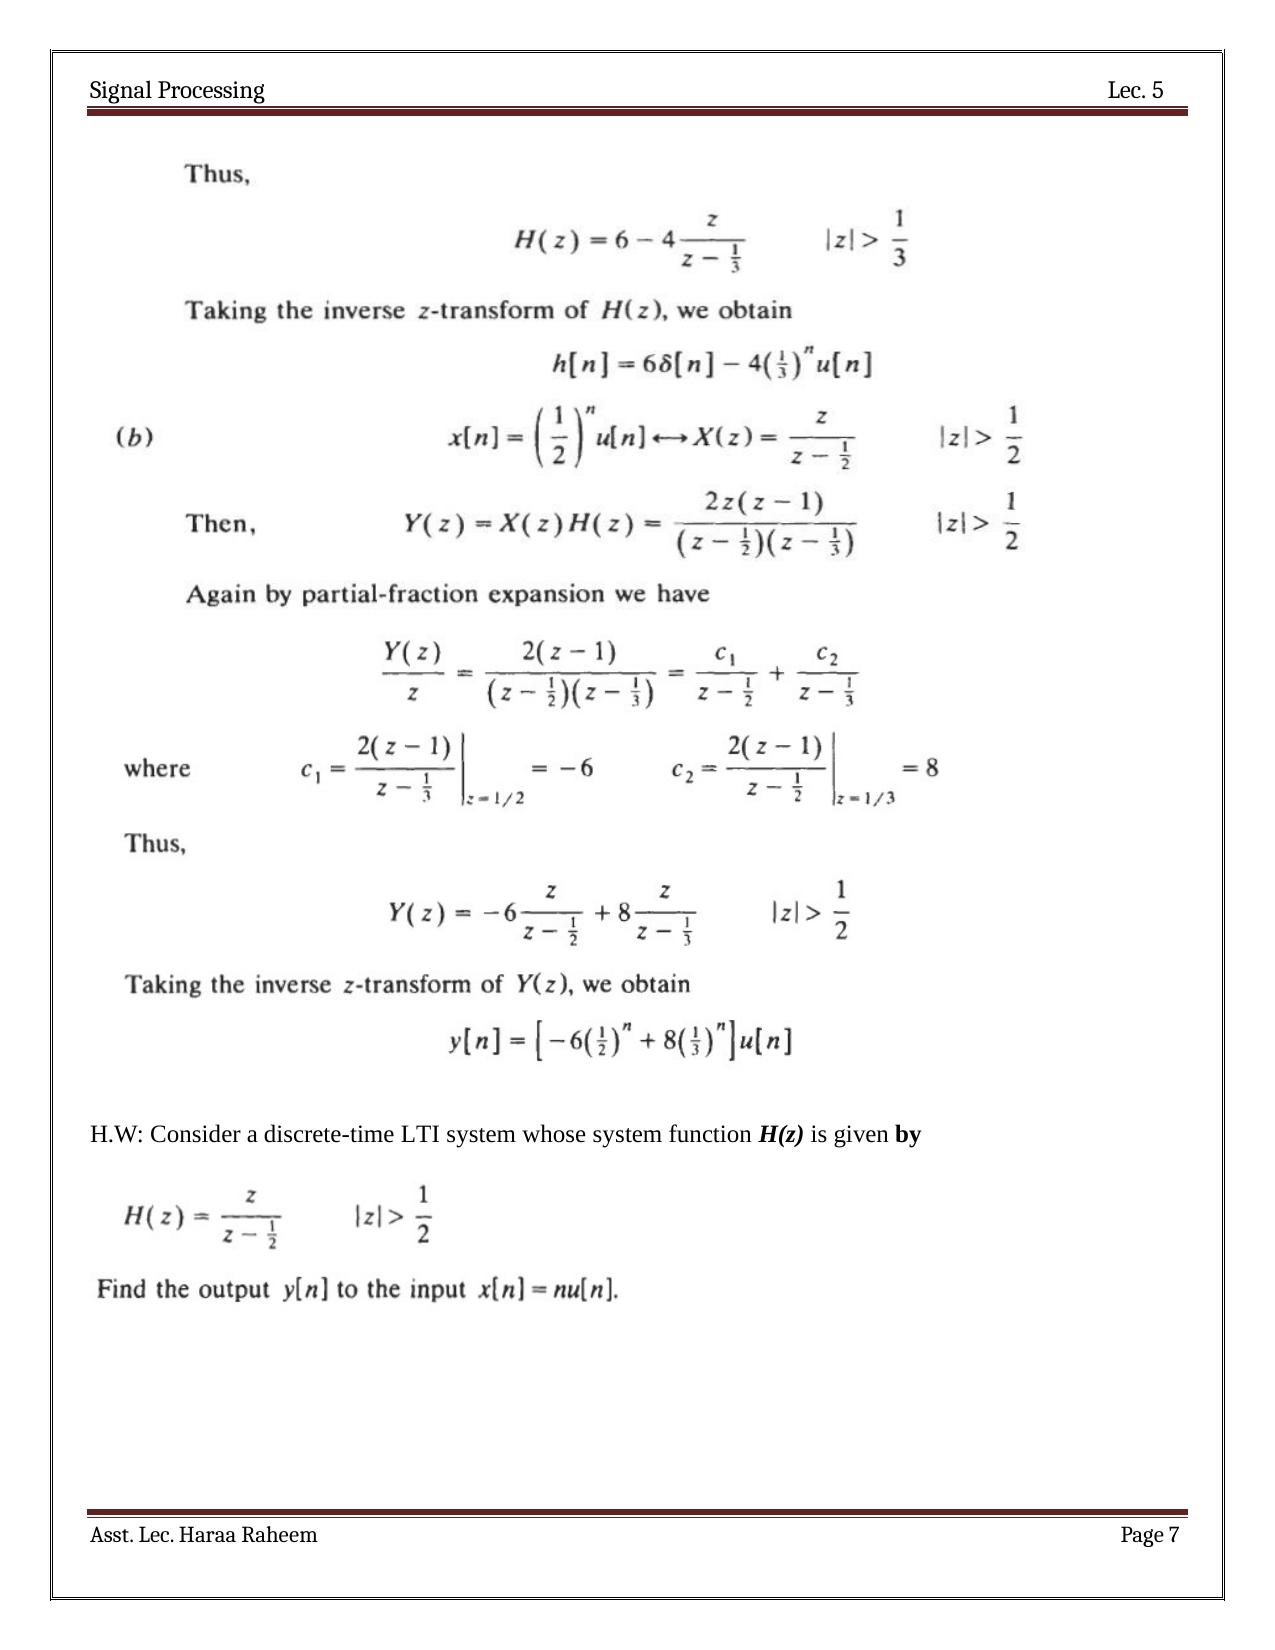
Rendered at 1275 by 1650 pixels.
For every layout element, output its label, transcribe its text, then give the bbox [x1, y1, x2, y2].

text_box Lec. 5 [1105, 73, 1171, 106]
text_box H.W: Consider a discrete-time LTI system whose system function H(z) is given by [87, 1117, 924, 1150]
text_box [90, 634, 972, 1071]
footer Asst. Lec. Haraa Raheem [87, 1519, 331, 1549]
text_box [112, 1181, 443, 1255]
text_box [89, 150, 1035, 612]
text_box [89, 1272, 643, 1317]
text_box Signal Processing [87, 73, 279, 106]
slide_number Page 1 [1118, 1519, 1190, 1549]
